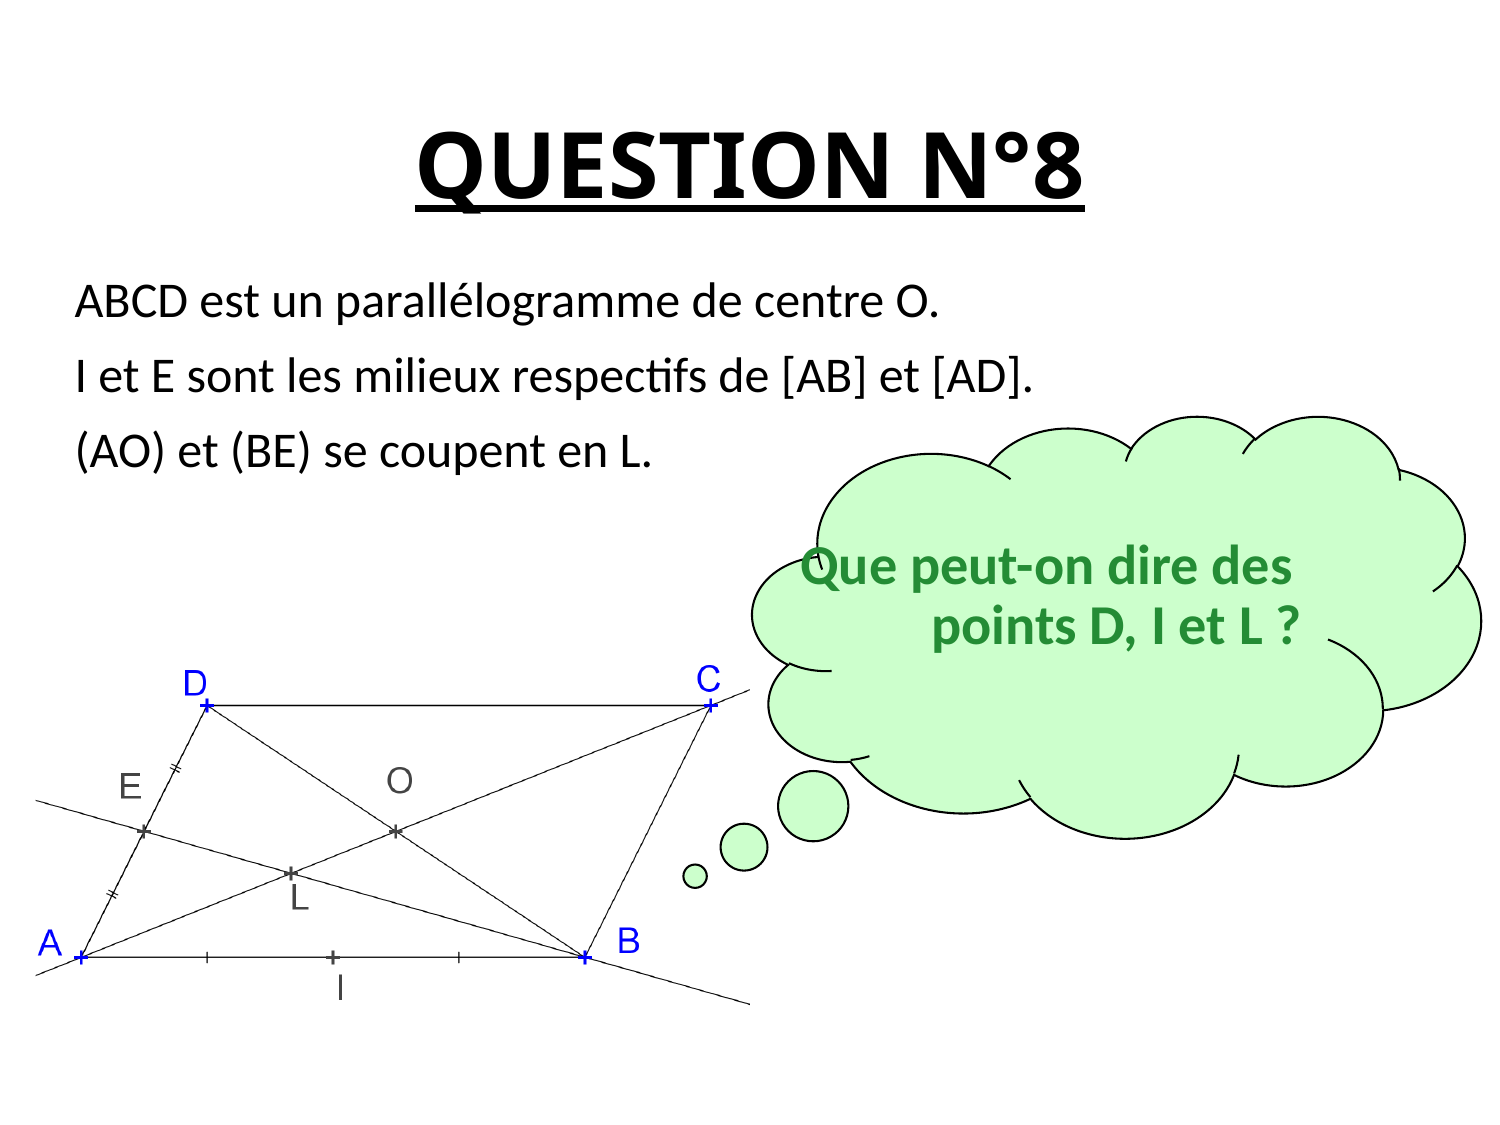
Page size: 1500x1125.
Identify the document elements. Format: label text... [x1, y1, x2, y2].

list Que peut-on dire des points D, I et L ? [777, 358, 1418, 915]
text_box [1418, 474, 1483, 703]
text_box [750, 854, 768, 871]
picture [35, 647, 750, 1014]
title QUESTION N°8 [0, 59, 1500, 278]
list ABCD est un parallélogramme de centre O. I et E sont les milieux respectifs de [AB] et [AD]. (AO) et (BE) se coupent en L. [59, 267, 1409, 854]
